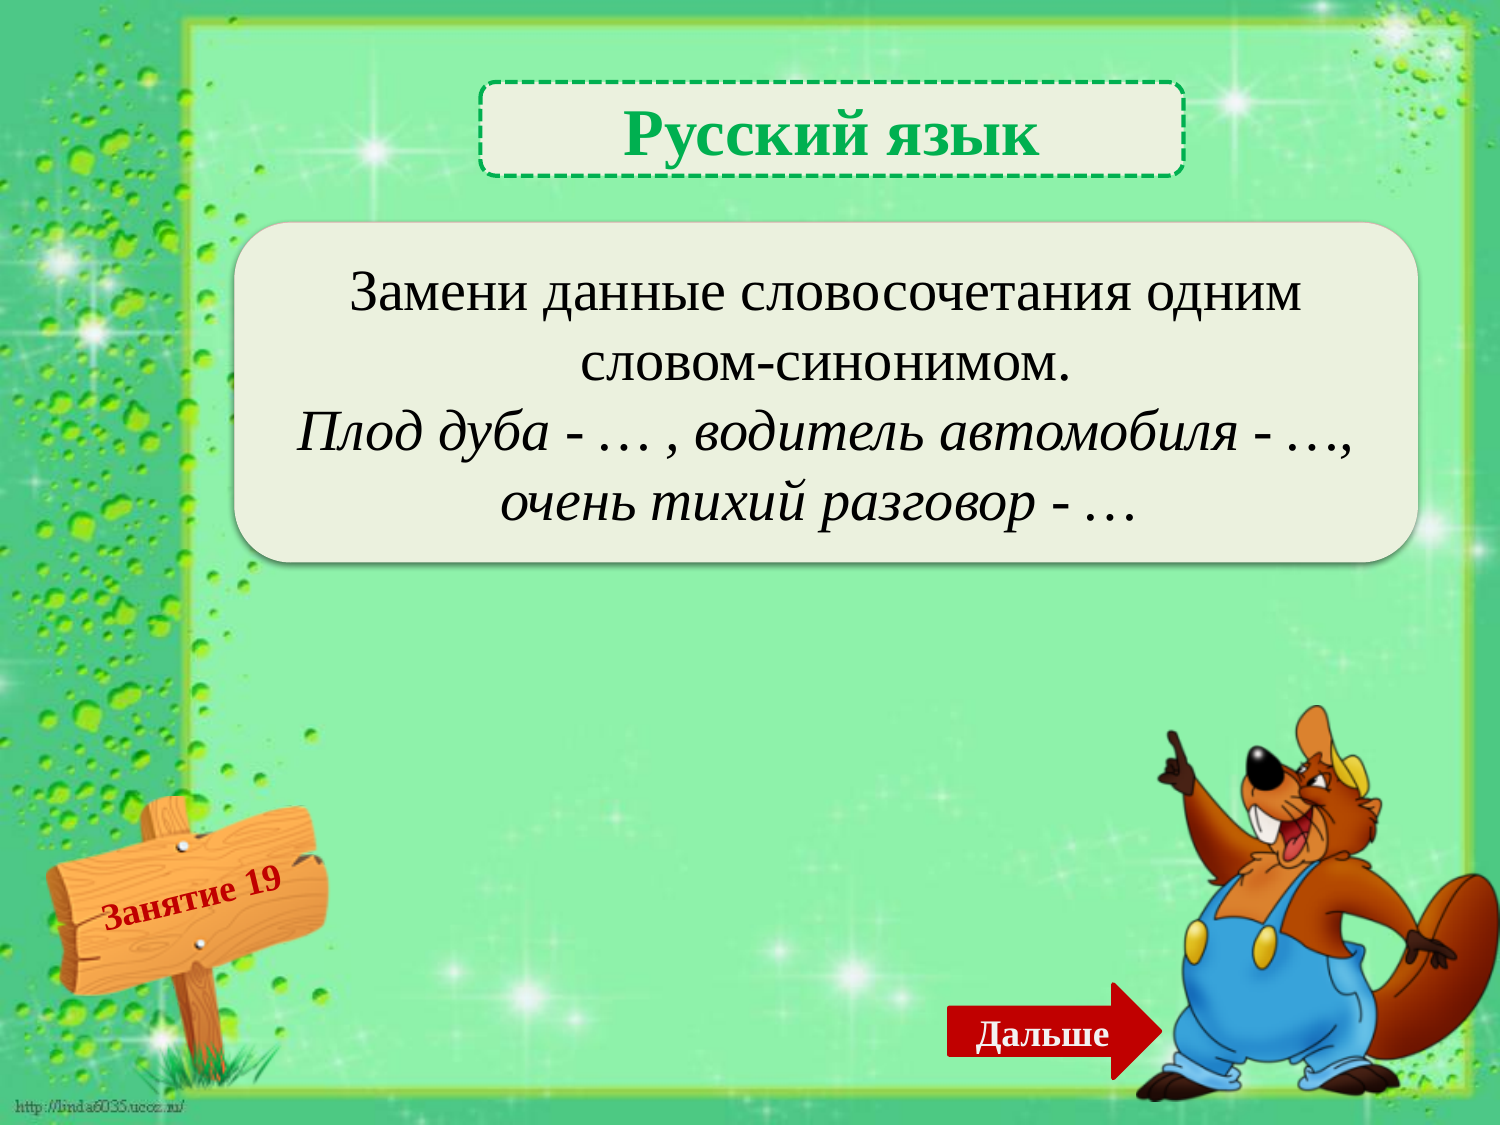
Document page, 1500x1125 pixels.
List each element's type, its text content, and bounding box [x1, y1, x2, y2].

text_box Русский язык [478, 79, 1186, 178]
text_box [232, 220, 1421, 565]
text_box Дальше [947, 982, 1163, 1081]
picture [0, 0, 1500, 1125]
